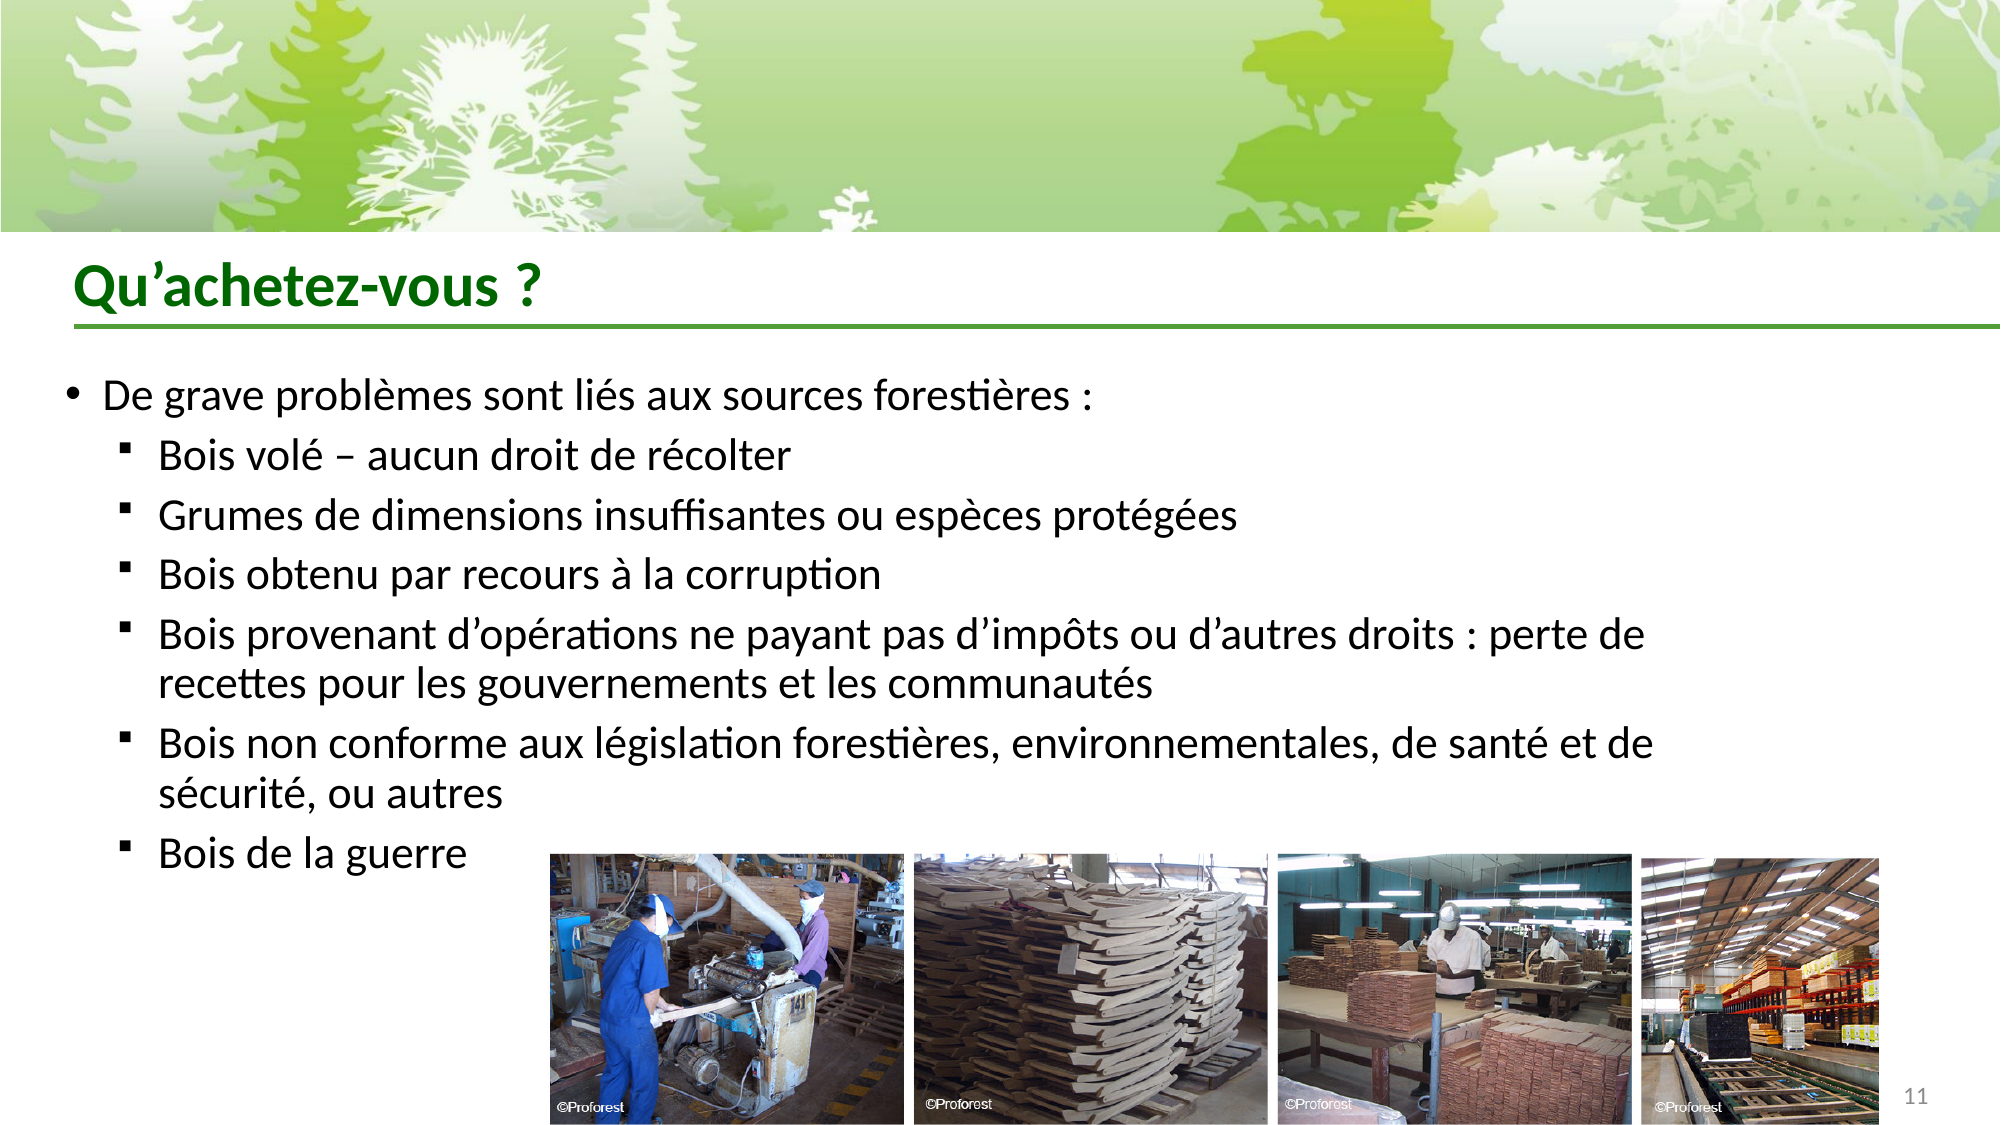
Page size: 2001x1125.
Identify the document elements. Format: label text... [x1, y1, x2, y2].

title Qu’achetez-vous ? [58, 192, 1409, 363]
picture [0, 0, 2000, 232]
list De grave problèmes sont liés aux sources forestières : Bois volé – aucun droit de récolter Grumes de dimensions insuffisantes ou espèces protégées Bois obtenu par recours à la corruption Bois provenant d’opérations ne payant pas d’impôts ou d’autres droits : perte de recettes pour les gouvernements et les communautés Bois non conforme aux législation forestières, environnementales, de santé et de sécurité, ou autres Bois de la guerre [50, 363, 1717, 1106]
picture [547, 853, 1879, 1125]
slide_number 11 [1879, 1065, 1944, 1125]
